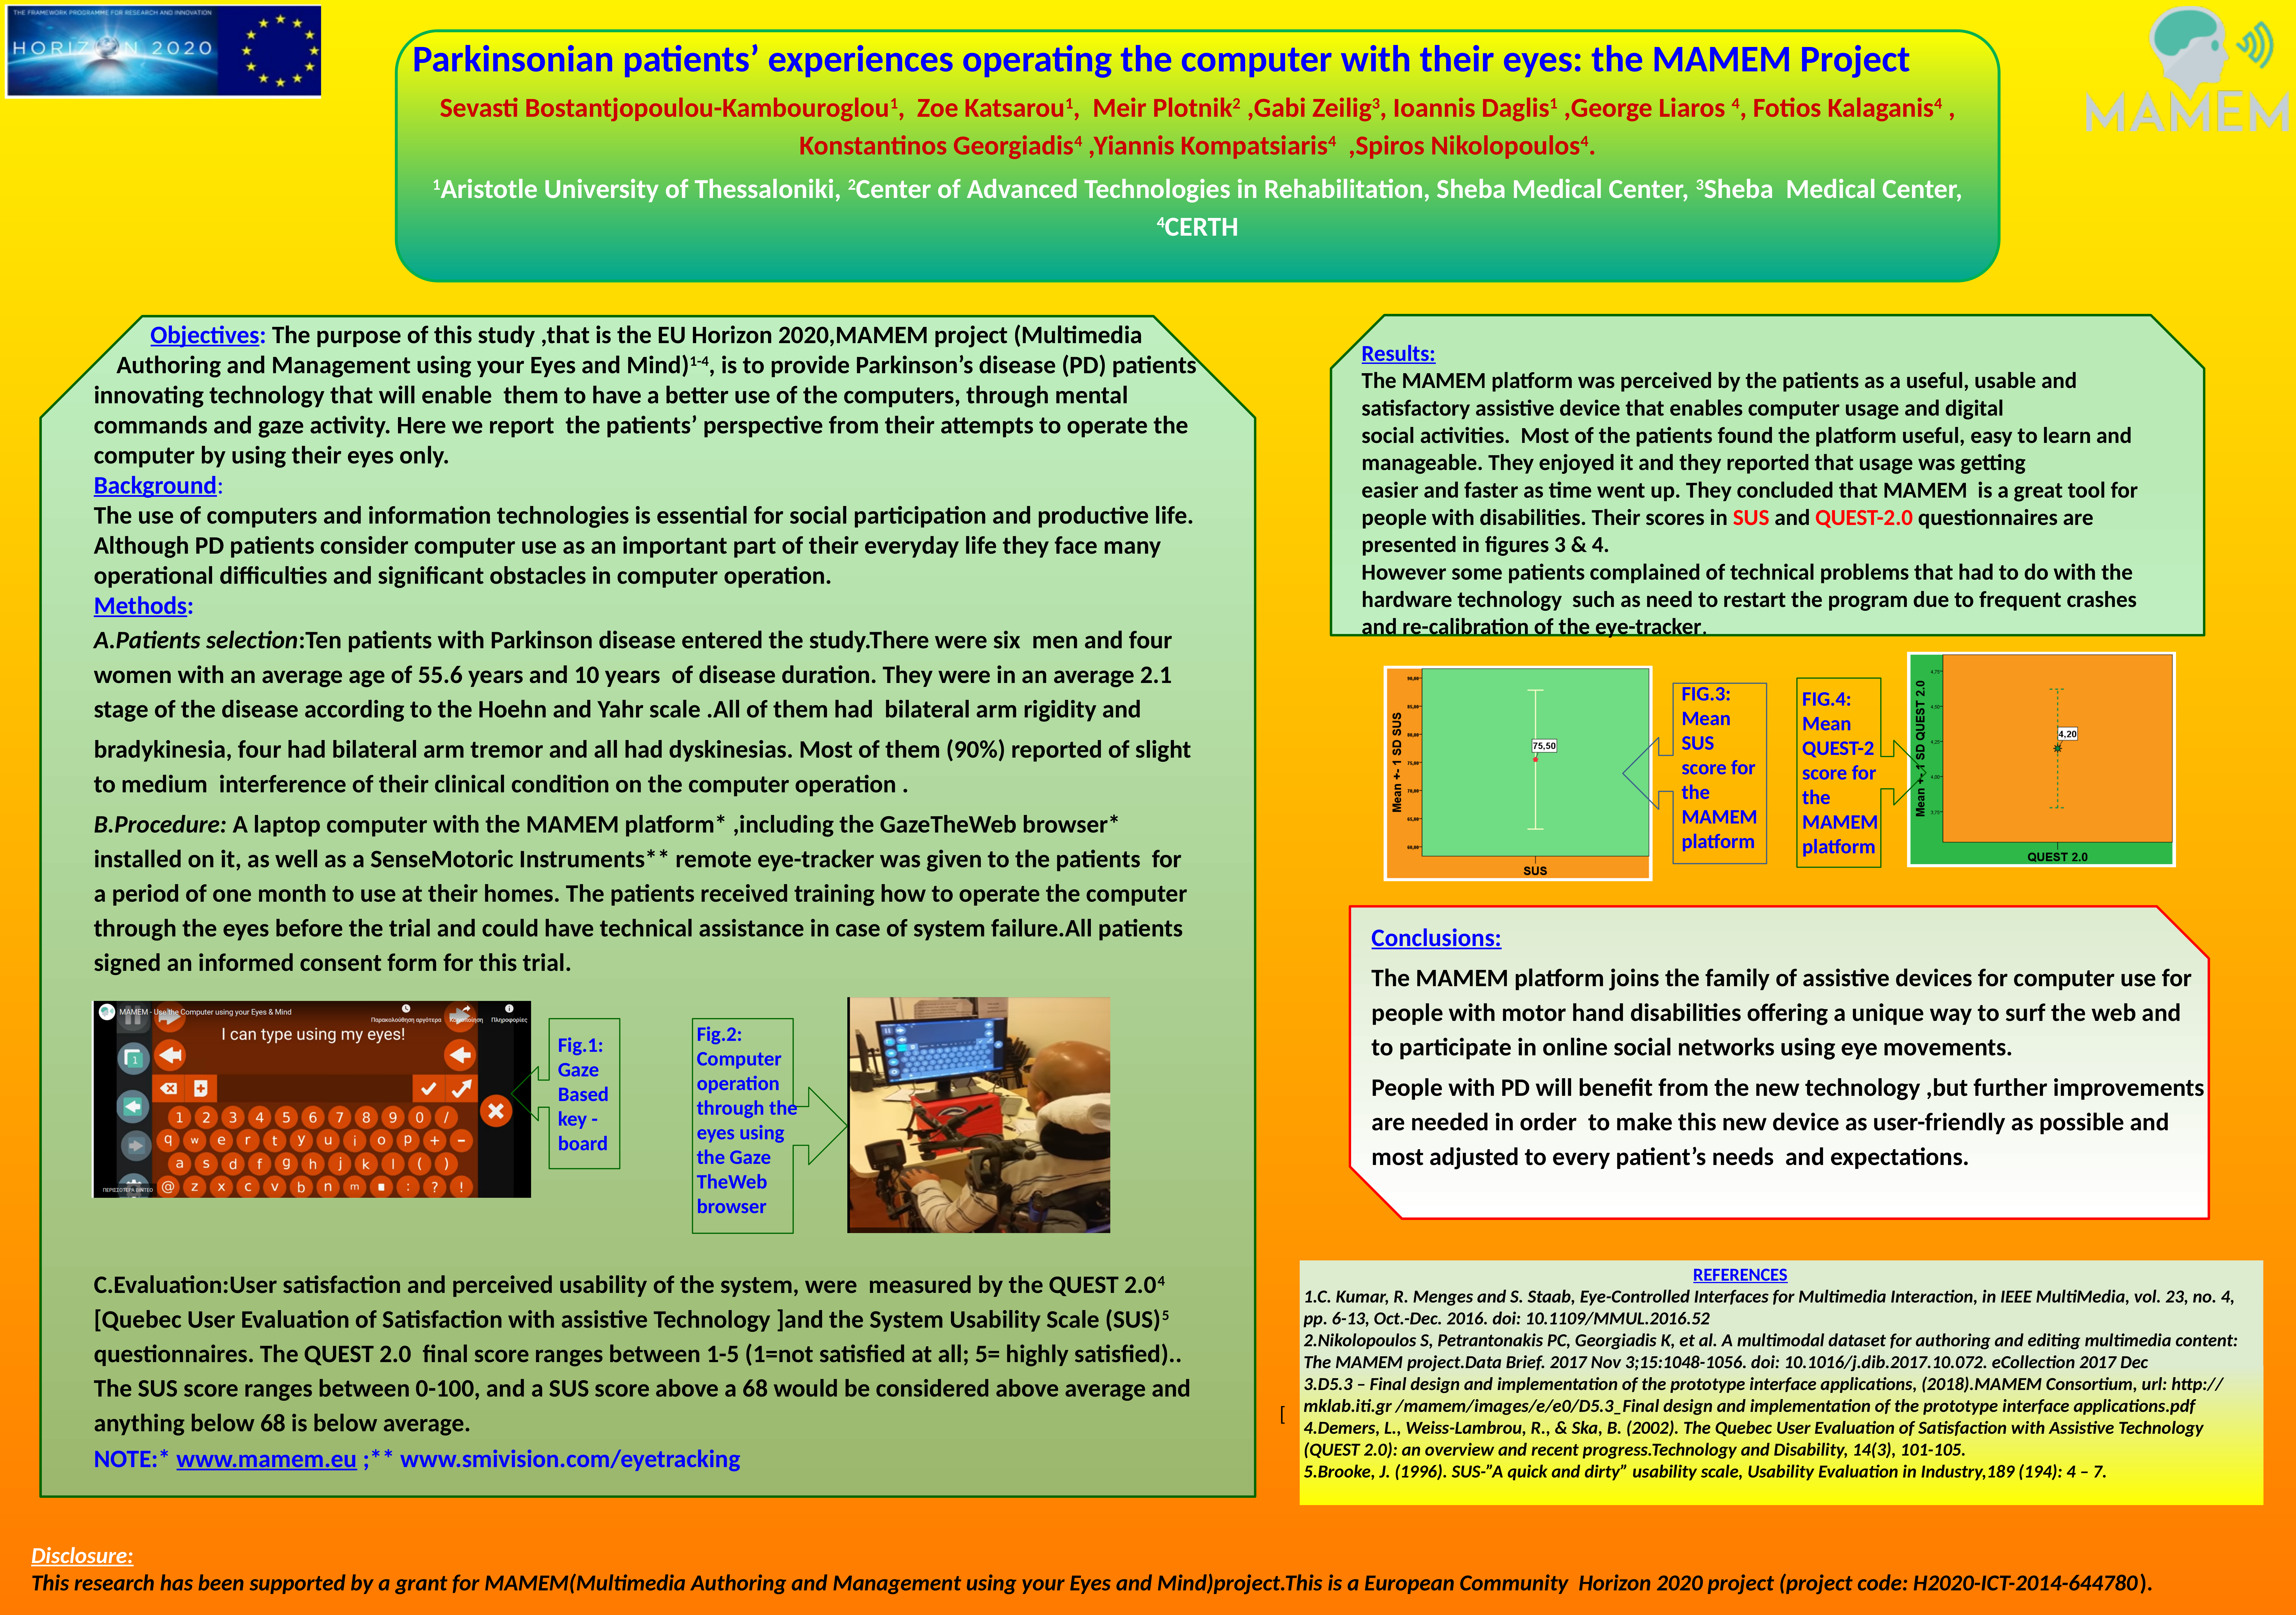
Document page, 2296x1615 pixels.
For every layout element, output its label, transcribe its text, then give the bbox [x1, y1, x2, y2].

text_box FIG.4: Mean QUEST-2 score for the MAMEM platform [1798, 683, 1889, 860]
picture [5, 4, 321, 99]
text_box Disclosure: This research has been supported by a grant for MAMEM(Multimedia Authoring and Management using your Eyes and Mind)project.This is a European Community Horizon 2020 project (project code: H2020-ICT-2014-644780). [27, 1538, 2263, 1598]
text_box Objectives: The purpose of this study ,that is the EU Horizon 2020,MAMEM project (Multimedia Authoring and Management using your Eyes and Mind)1-4, is to provide Parkinson’s disease (PD) patients innovating technology that will enable them to have a better use of the computers, through mental commands and gaze activity. Here we report the patients’ perspective from their attempts to operate the computer by using their eyes only. Background: The use of computers and information technologies is essential for social participation and productive life. Although PD patients consider computer use as an important part of their everyday life they face many operational difficulties and significant obstacles in computer operation. Methods: A.Patients selection:Ten patients with Parkinson disease entered the study.There were six men and four women with an average age of 55.6 years and 10 years of disease duration. They were in an average 2.1 stage of the disease according to the Hoehn and Yahr scale .All of them had bilateral arm rigidity and bradykinesia, four had bilateral arm tremor and all had dyskinesias. Most of them (90%) reported of slight to medium interference of their clinical condition on the computer operation . B.Procedure: A laptop computer with the MAMEM platform* ,including the GazeTheWeb browser* installed on it, as well as a SenseMotoric Instruments** remote eye-tracker was given to the patients for a period of one month to use at their homes. The patients received training how to operate the computer through the eyes before the trial and could have technical assistance in case of system failure.All patients signed an informed consent form for this trial. C.Evaluation:User satisfaction and perceived usability of the system, were measured by the QUEST 2.04 [Quebec User Evaluation of Satisfaction with assistive Technology ]and the System Usability Scale (SUS)5 questionnaires. The QUEST 2.0 final score ranges between 1-5 (1=not satisfied at all; 5= highly satisfied).. The SUS score ranges between 0-100, and a SUS score above a 68 would be considered above average and anything below 68 is below average. NOTE:* www.mamem.eu ;** www.smivision.com/eyetracking [90, 1598, 1203, 1615]
text_box [692, 1018, 794, 1234]
text_box [ [2263, 1398, 2296, 1427]
picture [1907, 652, 2176, 868]
text_box Objectives: The purpose of this study ,that is the EU Horizon 2020,MAMEM project (Multimedia Authoring and Management using your Eyes and Mind)1-4, is to provide Parkinson’s disease (PD) patients innovating technology that will enable them to have a better use of the computers, through mental commands and gaze activity. Here we report the patients’ perspective from their attempts to operate the computer by using their eyes only. Background: The use of computers and information technologies is essential for social participation and productive life. Although PD patients consider computer use as an important part of their everyday life they face many operational difficulties and significant obstacles in computer operation. Methods: A.Patients selection:Ten patients with Parkinson disease entered the study.There were six men and four women with an average age of 55.6 years and 10 years of disease duration. They were in an average 2.1 stage of the disease according to the Hoehn and Yahr scale .All of them had bilateral arm rigidity and bradykinesia, four had bilateral arm tremor and all had dyskinesias. Most of them (90%) reported of slight to medium interference of their clinical condition on the computer operation . B.Procedure: A laptop computer with the MAMEM platform* ,including the GazeTheWeb browser* installed on it, as well as a SenseMotoric Instruments** remote eye-tracker was given to the patients for a period of one month to use at their homes. The patients received training how to operate the computer through the eyes before the trial and could have technical assistance in case of system failure.All patients signed an informed consent form for this trial. C.Evaluation:User satisfaction and perceived usability of the system, were measured by the QUEST 2.04 [Quebec User Evaluation of Satisfaction with assistive Technology ]and the System Usability Scale (SUS)5 questionnaires. The QUEST 2.0 final score ranges between 1-5 (1=not satisfied at all; 5= highly satisfied).. The SUS score ranges between 0-100, and a SUS score above a 68 would be considered above average and anything below 68 is below average. NOTE:* www.mamem.eu ;** www.smivision.com/eyetracking [90, 316, 1203, 1538]
text_box [1654, 682, 1767, 864]
picture [91, 1001, 531, 1198]
text_box [1007, 813, 1015, 829]
picture [1383, 665, 1653, 881]
text_box Parkinsonian patients’ experiences operating the computer with their eyes: the MAMEM Project Sevasti Bostantjopoulou-Kambouroglou1, Zoe Katsarou1, Meir Plotnik2 ,Gabi Zeilig3, Ioannis Daglis1 ,George Liaros 4, Fotios Kalaganis4 , Konstantinos Georgiadis4 ,Yiannis Kompatsiaris4 ,Spiros Nikolopoulos4. 1Aristotle University of Thessaloniki, 2Center of Advanced Technologies in Rehabilitation, Sheba Medical Center, 3Sheba Medical Center, 4CERTH [396, 30, 2000, 282]
text_box Conclusions: The MAMEM platform joins the family of assistive devices for computer use for people with motor hand disabilities offering a unique way to surf the web and to participate in online social networks using eye movements. People with PD will benefit from the new technology ,but further improvements are needed in order to make this new device as user-friendly as possible and most adjusted to every patient’s needs and expectations. [1367, 915, 2227, 1212]
text_box [1889, 740, 1906, 806]
text_box [1349, 906, 2166, 1185]
text_box FIG.3: Mean SUS score for the MAMEM platform [1677, 678, 1768, 855]
text_box REFERENCES 1.C. Kumar, R. Menges and S. Staab, Eye-Controlled Interfaces for Multimedia Interaction, in IEEE MultiMedia, vol. 23, no. 4, pp. 6-13, Oct.-Dec. 2016. doi: 10.1109/MMUL.2016.52 2.Nikolopoulos S, Petrantonakis PC, Georgiadis K, et al. A multimodal dataset for authoring and editing multimedia content: The MAMEM project.Data Brief. 2017 Nov 3;15:1048-1056. doi: 10.1016/j.dib.2017.10.072. eCollection 2017 Dec 3.D5.3 – Final design and implementation of the prototype interface applications, (2018).MAMEM Consortium, url: http:// mklab.iti.gr /mamem/images/e/e0/D5.3_Final design and implementation of the prototype interface applications.pdf 4.Demers, L., Weiss-Lambrou, R., & Ska, B. (2002). The Quebec User Evaluation of Satisfaction with Assistive Technology (QUEST 2.0): an overview and recent progress.Technology and Disability, 14(3), 101-105. 5.Brooke, J. (1996). SUS-”A quick and dirty” usability scale, Usability Evaluation in Industry,189 (194): 4 – 7. [1300, 1260, 2263, 1505]
text_box [812, 1090, 846, 1162]
picture [2086, 6, 2289, 131]
text_box Results: The MAMEM platform was perceived by the patients as a useful, usable and satisfactory assistive device that enables computer usage and digital social activities. Most of the patients found the platform useful, easy to learn and manageable. They enjoyed it and they reported that usage was getting easier and faster as time went up. They concluded that MAMEM is a great tool for people with disabilities. Their scores in SUS and QUEST-2.0 questionnaires are presented in figures 3 & 4. However some patients complained of technical problems that had to do with the hardware technology such as need to restart the program due to frequent crashes and re-calibration of the eye-tracker. [1330, 314, 2205, 636]
text_box Fig.2: Computer operation through the eyes using the Gaze TheWeb browser [693, 1018, 812, 1219]
text_box [1203, 365, 1256, 1497]
text_box [1796, 677, 1882, 868]
text_box [533, 1018, 620, 1169]
text_box [40, 368, 90, 1497]
text_box Fig.1: Gaze Based key -board [554, 1029, 634, 1157]
picture [847, 997, 1110, 1233]
text_box [1395, 1212, 2210, 1219]
text_box [ [1275, 1398, 1300, 1427]
